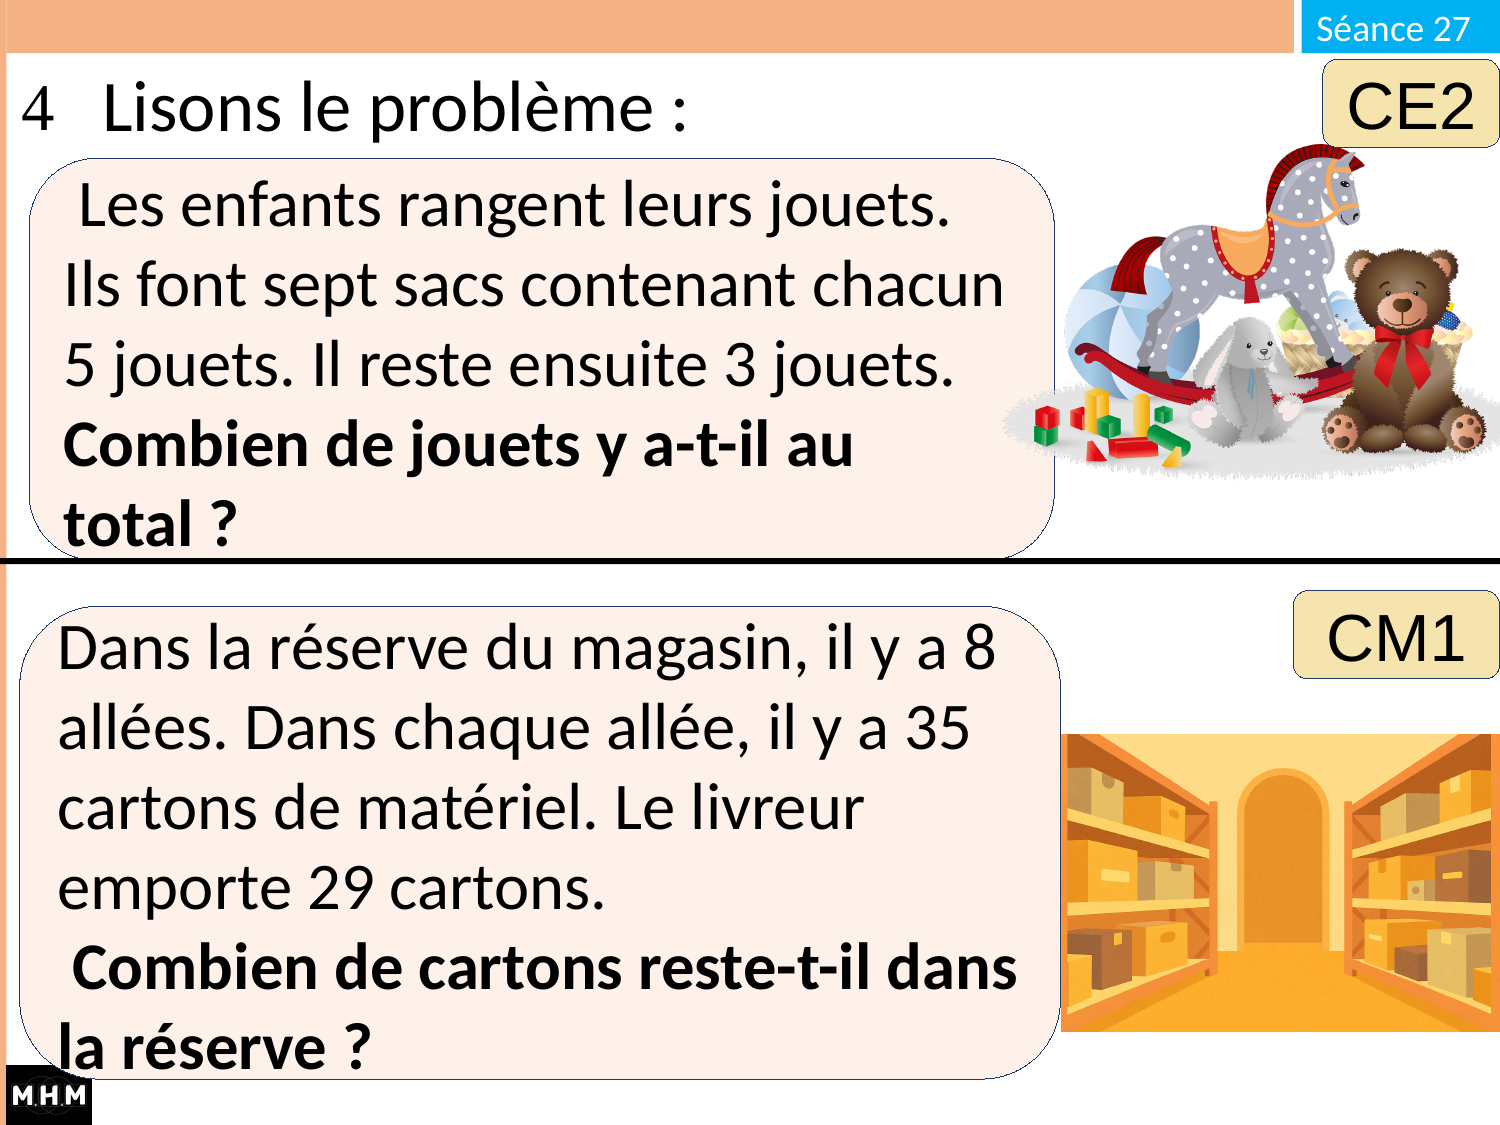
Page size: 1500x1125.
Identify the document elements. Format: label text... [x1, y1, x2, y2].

text_box CM1 [1293, 590, 1500, 679]
picture [1001, 144, 1500, 481]
text_box CE2 [1322, 59, 1500, 143]
picture [1060, 734, 1500, 1032]
title Lisons le problème : [87, 32, 1382, 158]
text_box Dans la réserve du magasin, il y a 8 allées. Dans chaque allée, il y a 35 cartons de matériel. Le livreur emporte 29 cartons. Combien de cartons reste-t-il dans la réserve ? [19, 606, 1061, 1080]
picture [6, 1065, 92, 1125]
text_box Les enfants rangent leurs jouets. Ils font sept sacs contenant chacun 5 jouets. Il reste ensuite 3 jouets. Combien de jouets y a-t-il au total ? [29, 158, 1055, 561]
